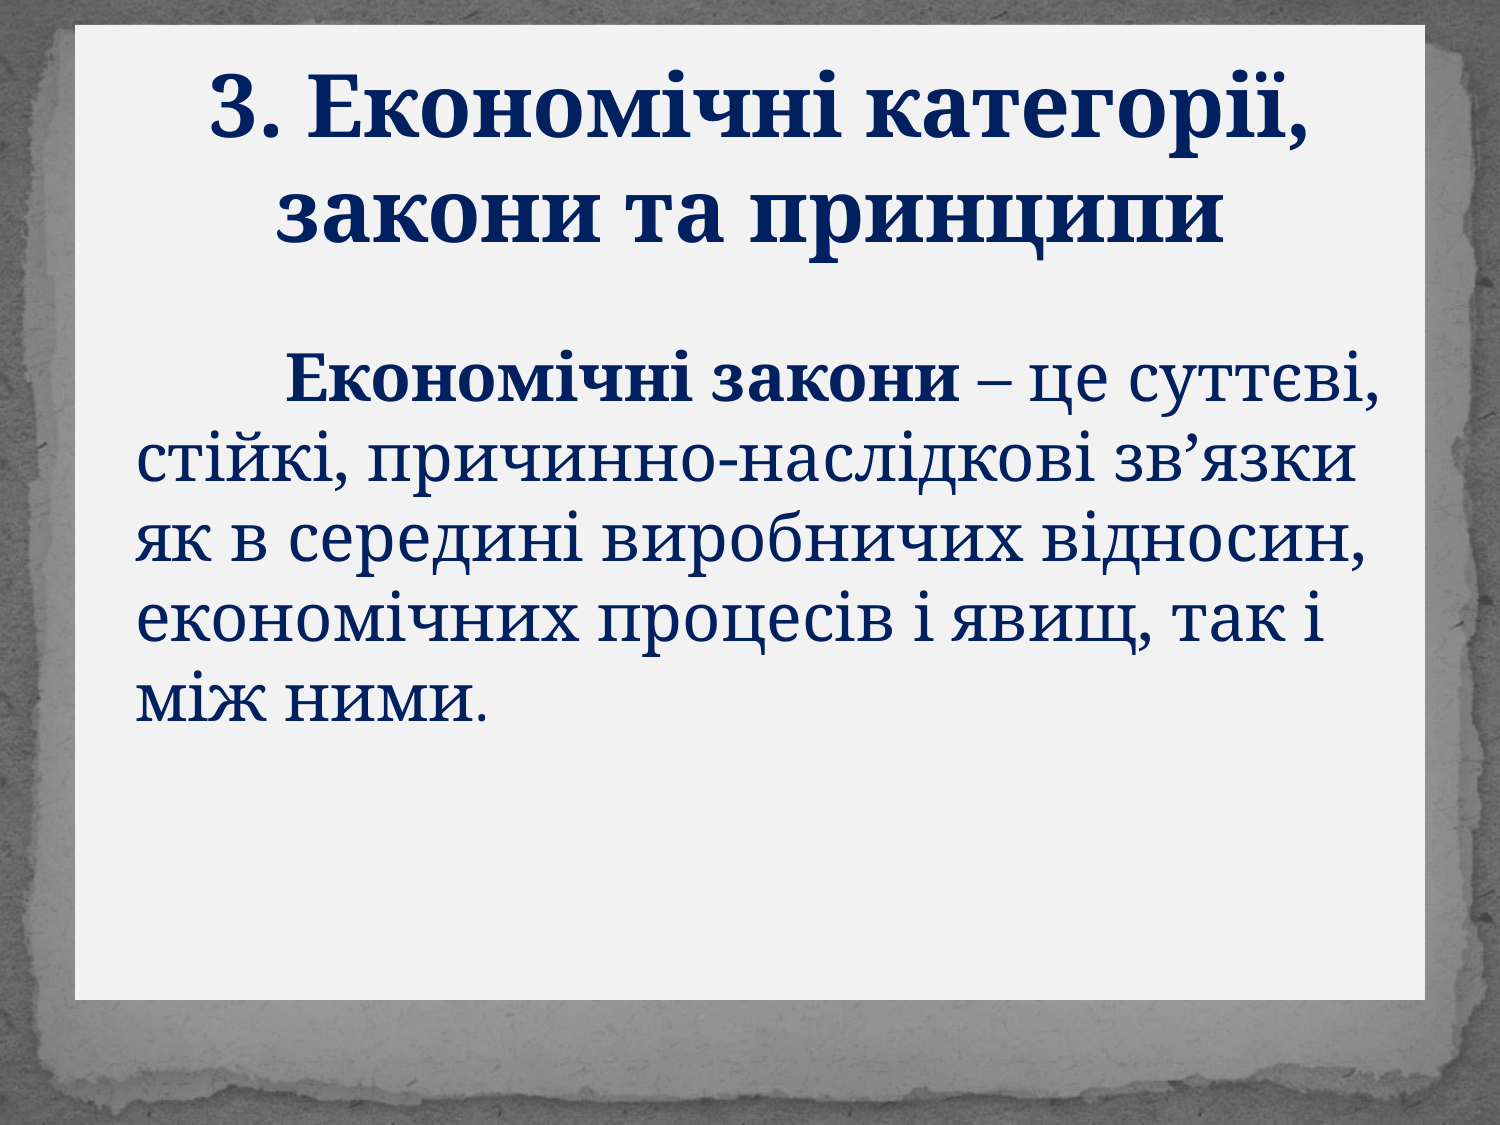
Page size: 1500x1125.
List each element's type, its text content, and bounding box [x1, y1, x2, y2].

picture [0, 0, 1500, 1125]
list Економічні закони – це суттєві, стійкі, причинно-наслідкові зв’язки як в середині виробничих відносин, економічних процесів і явищ, так і між ними. [75, 268, 1425, 1000]
title 3. Економічні категорії, закони та принципи [75, 24, 1425, 268]
